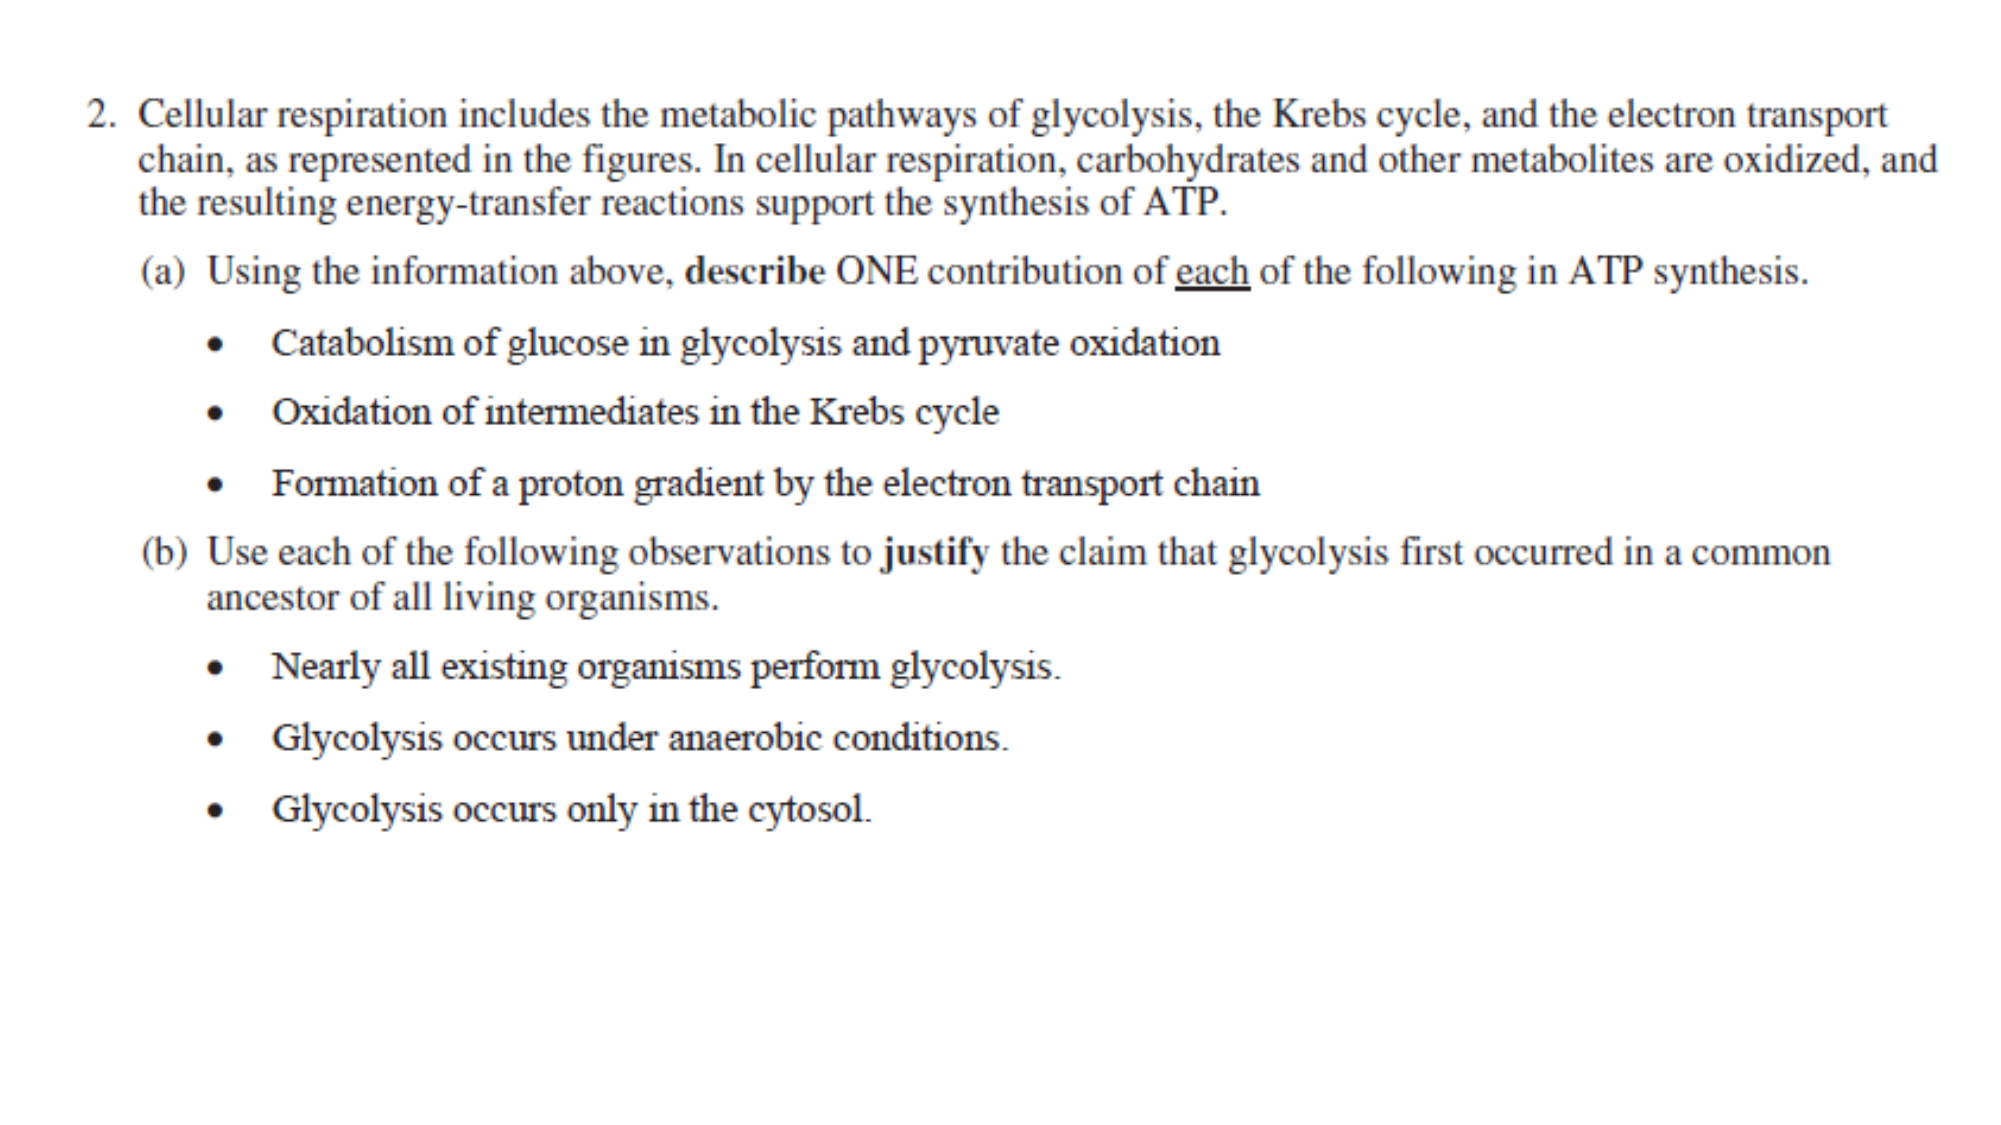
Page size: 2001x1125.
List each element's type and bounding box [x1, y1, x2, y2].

picture [52, 73, 2000, 858]
